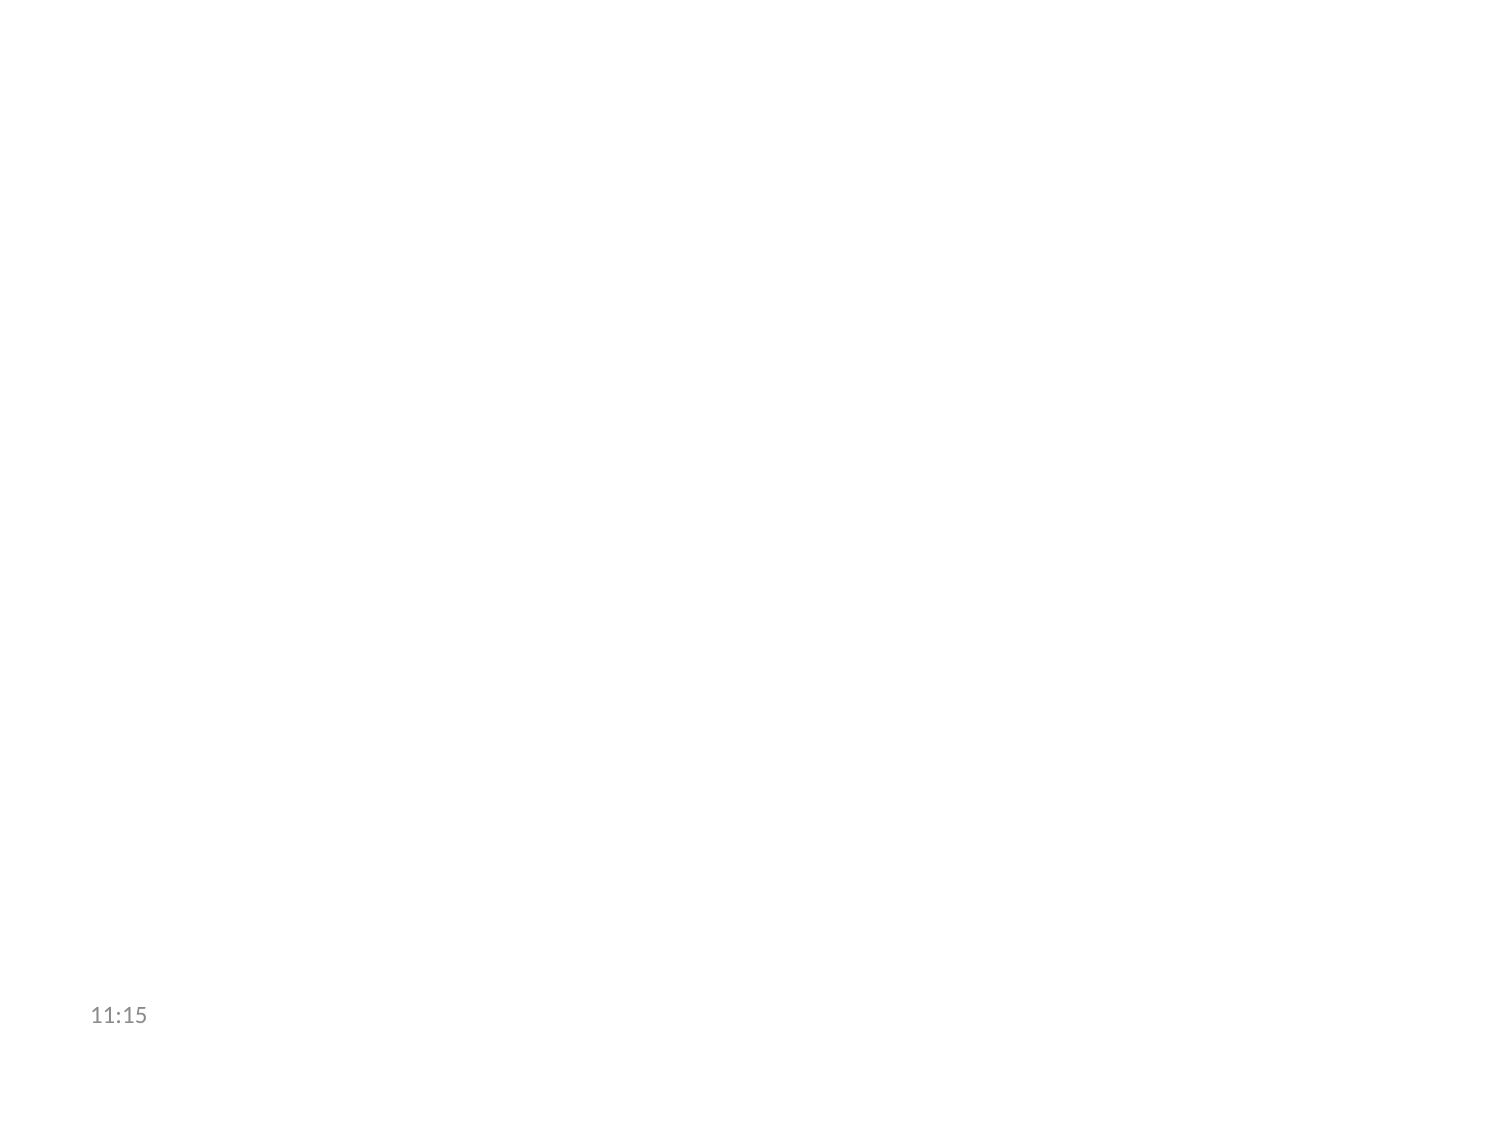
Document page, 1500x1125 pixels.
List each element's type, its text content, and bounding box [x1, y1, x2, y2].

text_box 15:35 [75, 983, 425, 1044]
